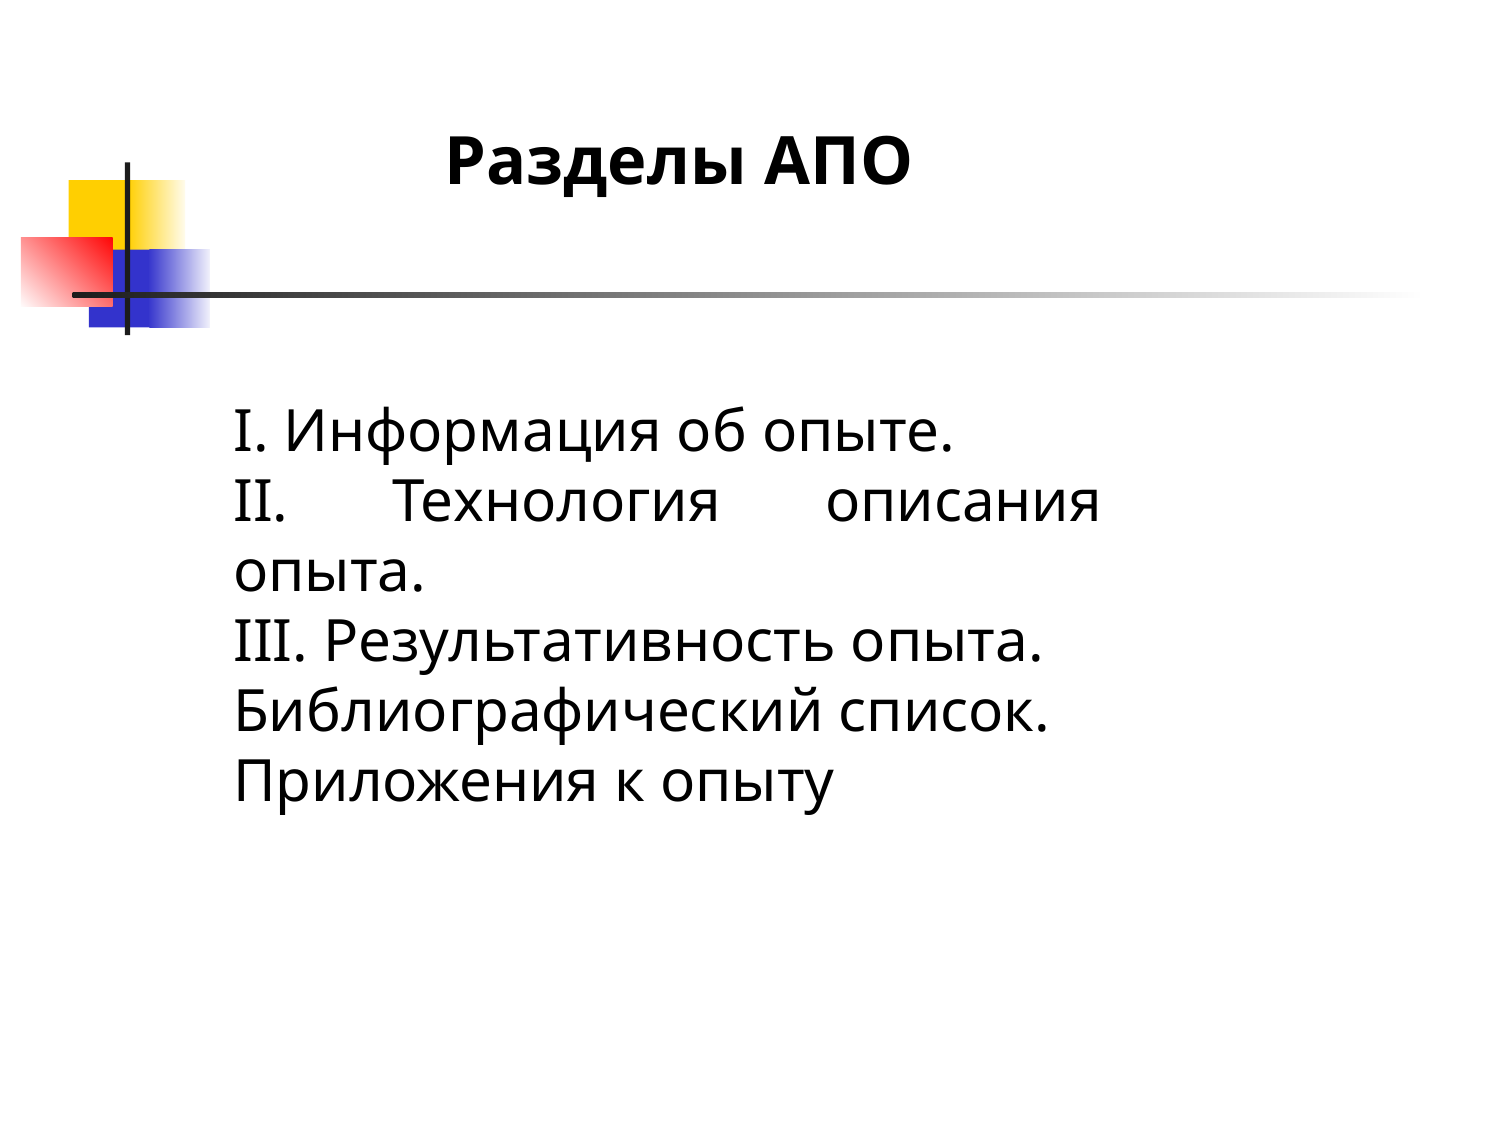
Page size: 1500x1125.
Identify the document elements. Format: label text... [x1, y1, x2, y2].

text_box Разделы АПО [301, 110, 1057, 205]
text_box I. Информация об опыте. II. Технология описания опыта. III. Результативность опыта. Библиографический список. Приложения к опыту [218, 385, 1117, 820]
